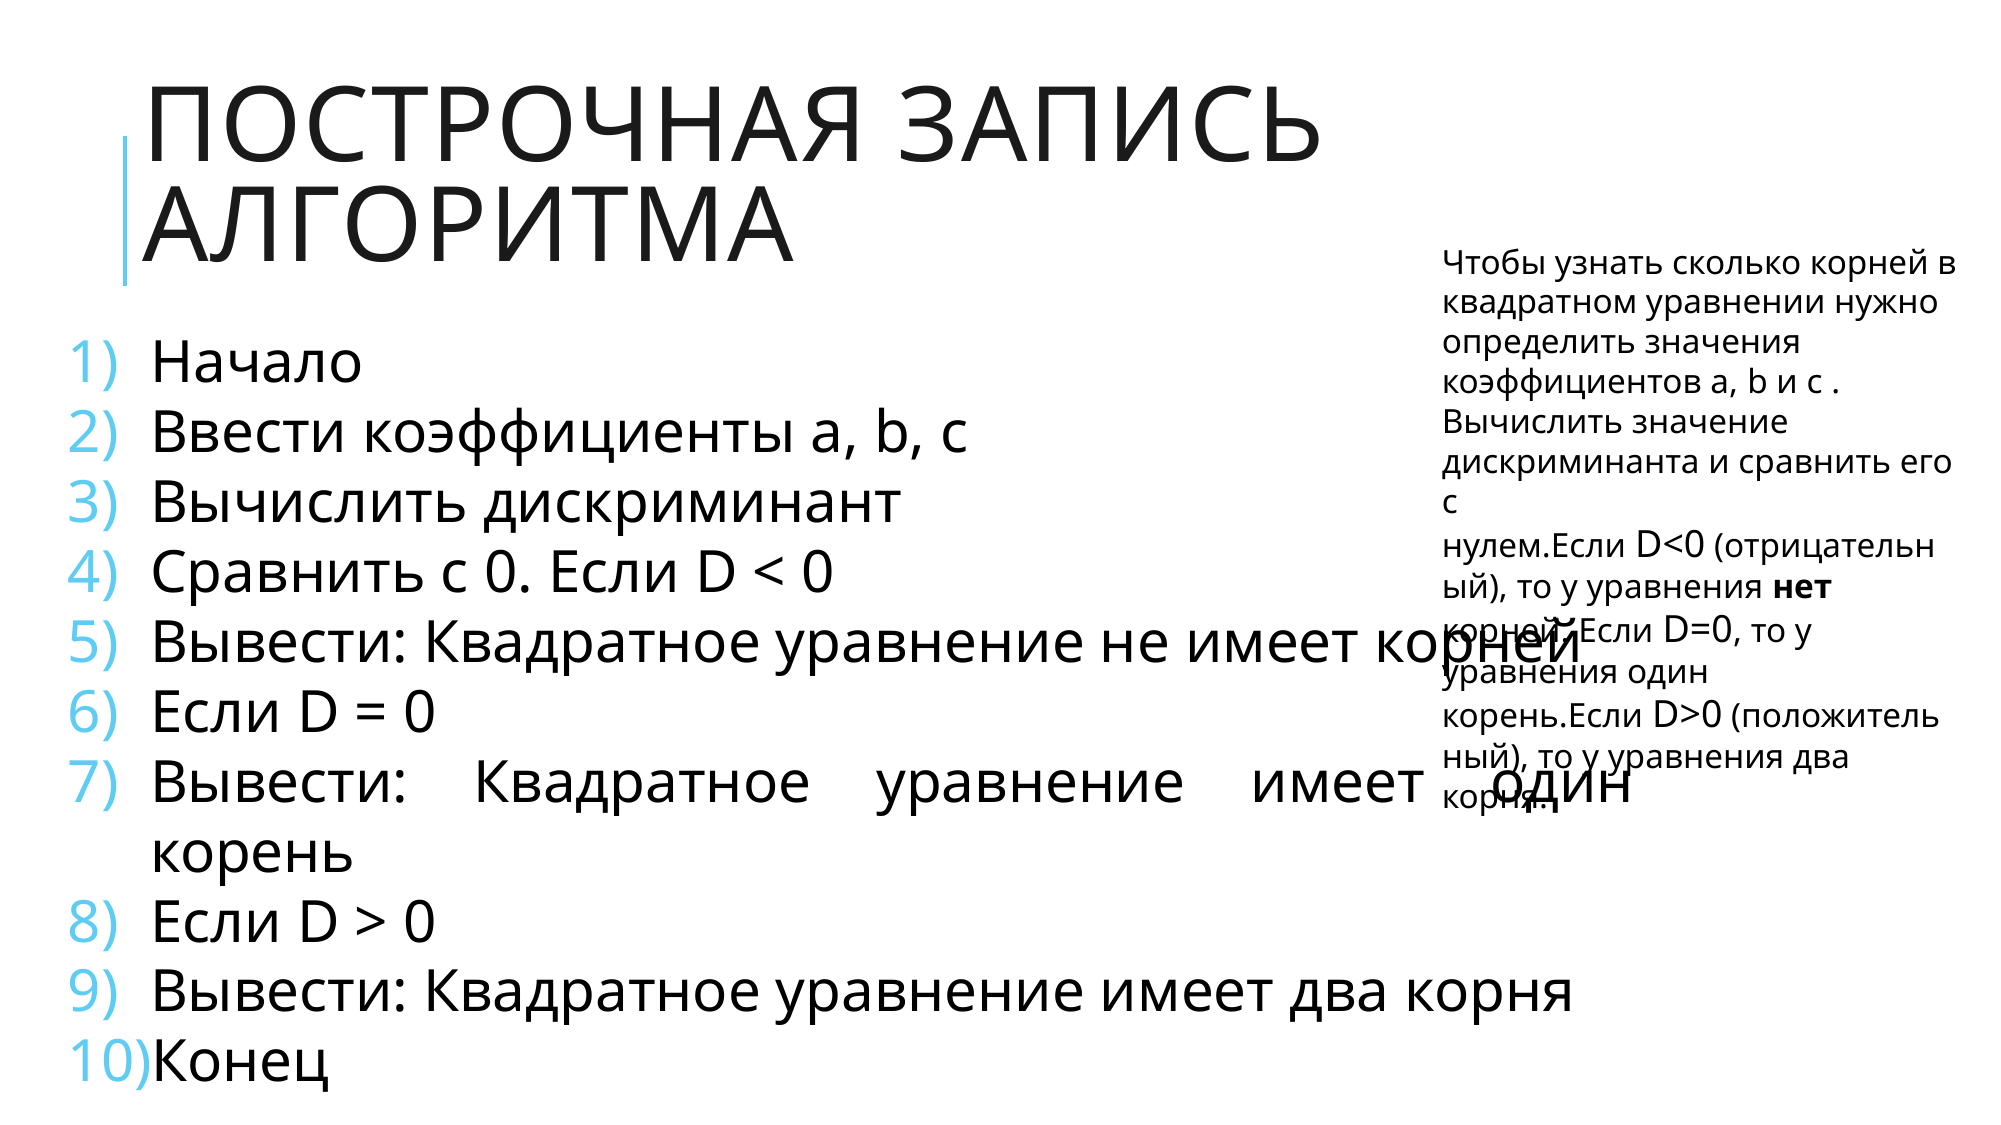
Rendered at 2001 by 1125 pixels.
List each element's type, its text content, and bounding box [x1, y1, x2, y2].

list Начало Ввести коэффициенты а, b, с Вычислить дискриминант Сравнить с 0. Если D < 0 Вывести: Квадратное уравнение не имеет корней Если D = 0 Вывести: Квадратное уравнение имеет один корень Если D > 0 Вывести: Квадратное уравнение имеет два корня Конец [60, 316, 1642, 977]
text_box Чтобы узнать сколько корней в квадратном уравнении нужно определить значения коэффициентов а, b и с . Вычислить значение дискриминанта и сравнить его с нулем.Если D<0 (отрицательный), то у уравнения нет корней. Если D=0, то у уравнения один корень.Если D>0 (положительный), то у уравнения два корня. [1426, 233, 1976, 823]
title Построчная запись алгоритма [127, 58, 1895, 305]
